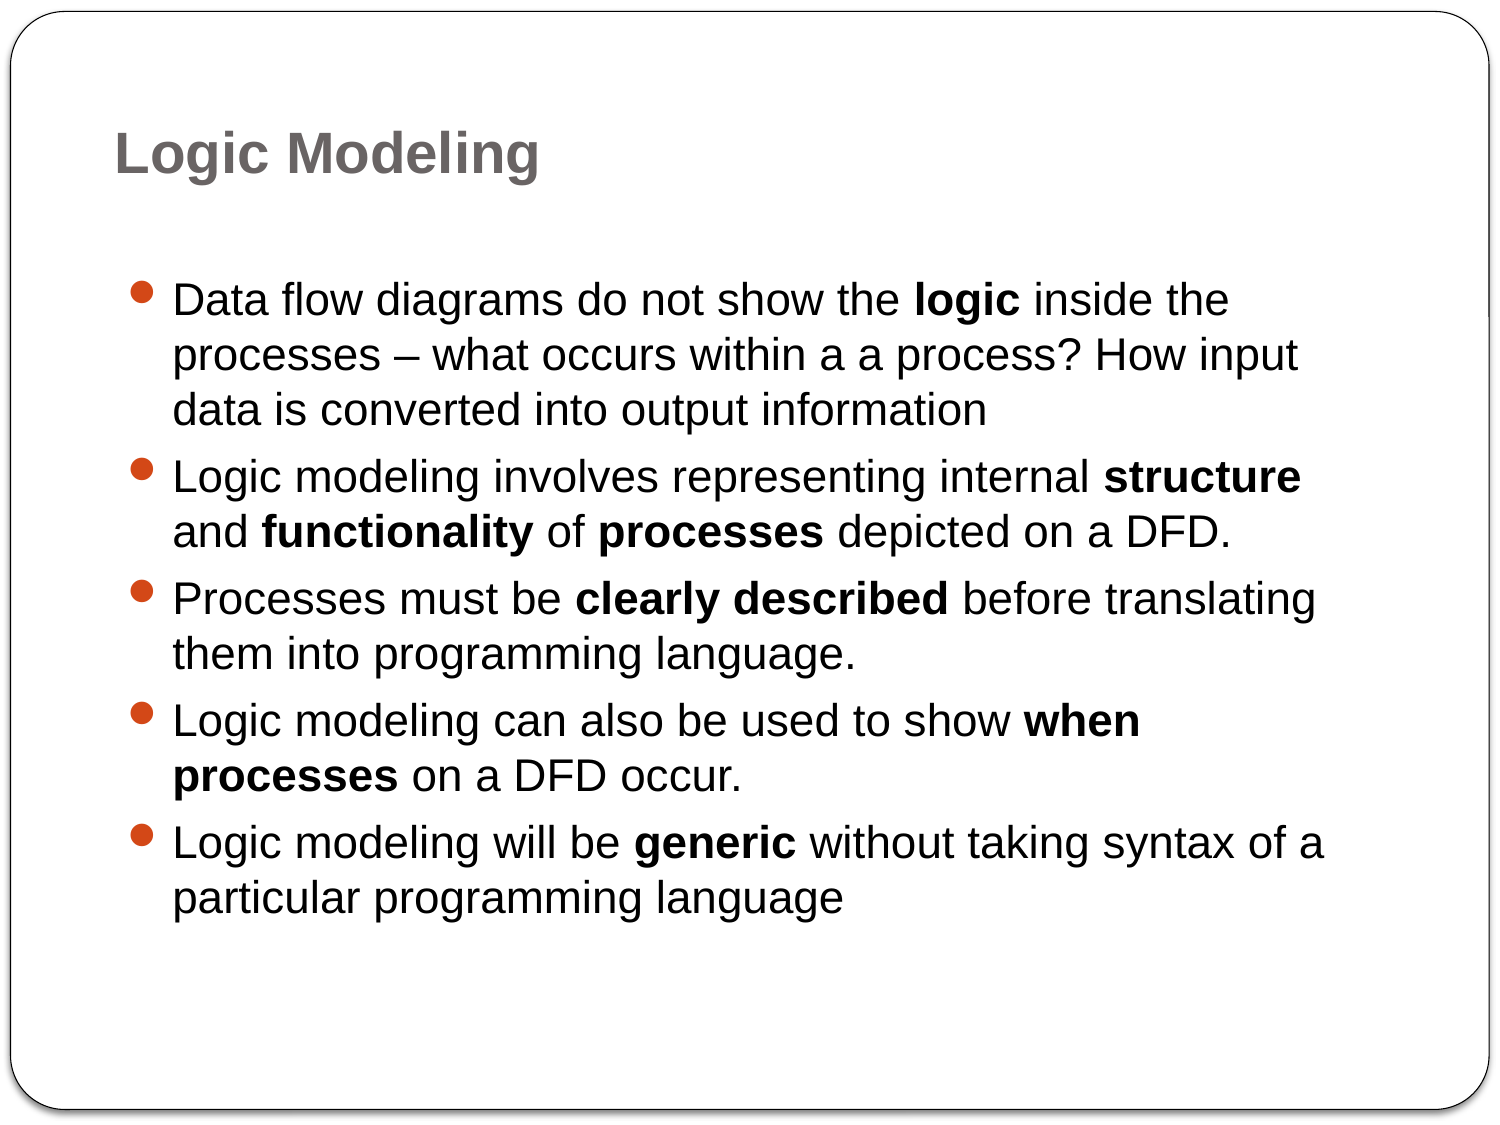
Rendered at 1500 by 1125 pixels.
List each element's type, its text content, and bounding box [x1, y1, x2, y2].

list Data flow diagrams do not show the logic inside the processes – what occurs within a a process? How input data is converted into output information Logic modeling involves representing internal structure and functionality of processes depicted on a DFD. Processes must be clearly described before translating them into programming language. Logic modeling can also be used to show when processes on a DFD occur. Logic modeling will be generic without taking syntax of a particular programming language [112, 262, 1388, 938]
title Logic Modeling [99, 99, 1375, 200]
